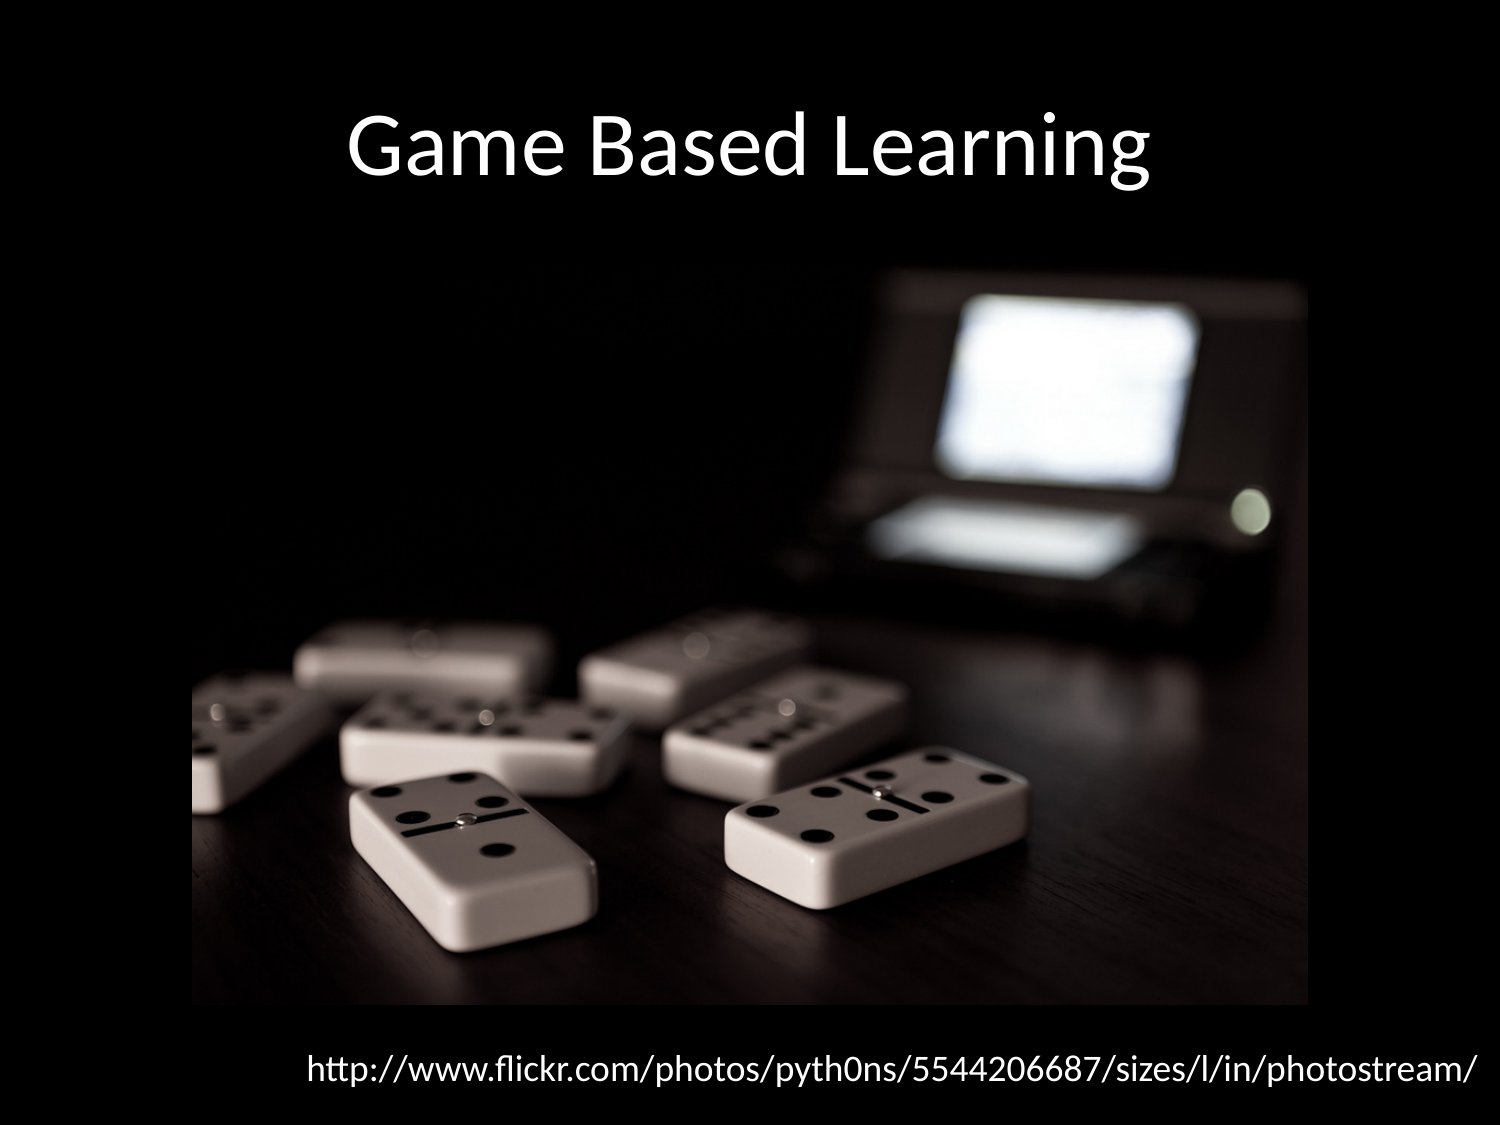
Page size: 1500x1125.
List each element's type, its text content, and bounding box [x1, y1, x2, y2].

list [74, 262, 1426, 1006]
text_box http://www.flickr.com/photos/pyth0ns/5544206687/sizes/l/in/photostream/ [291, 1036, 1494, 1097]
title Game Based Learning [75, 45, 1425, 233]
